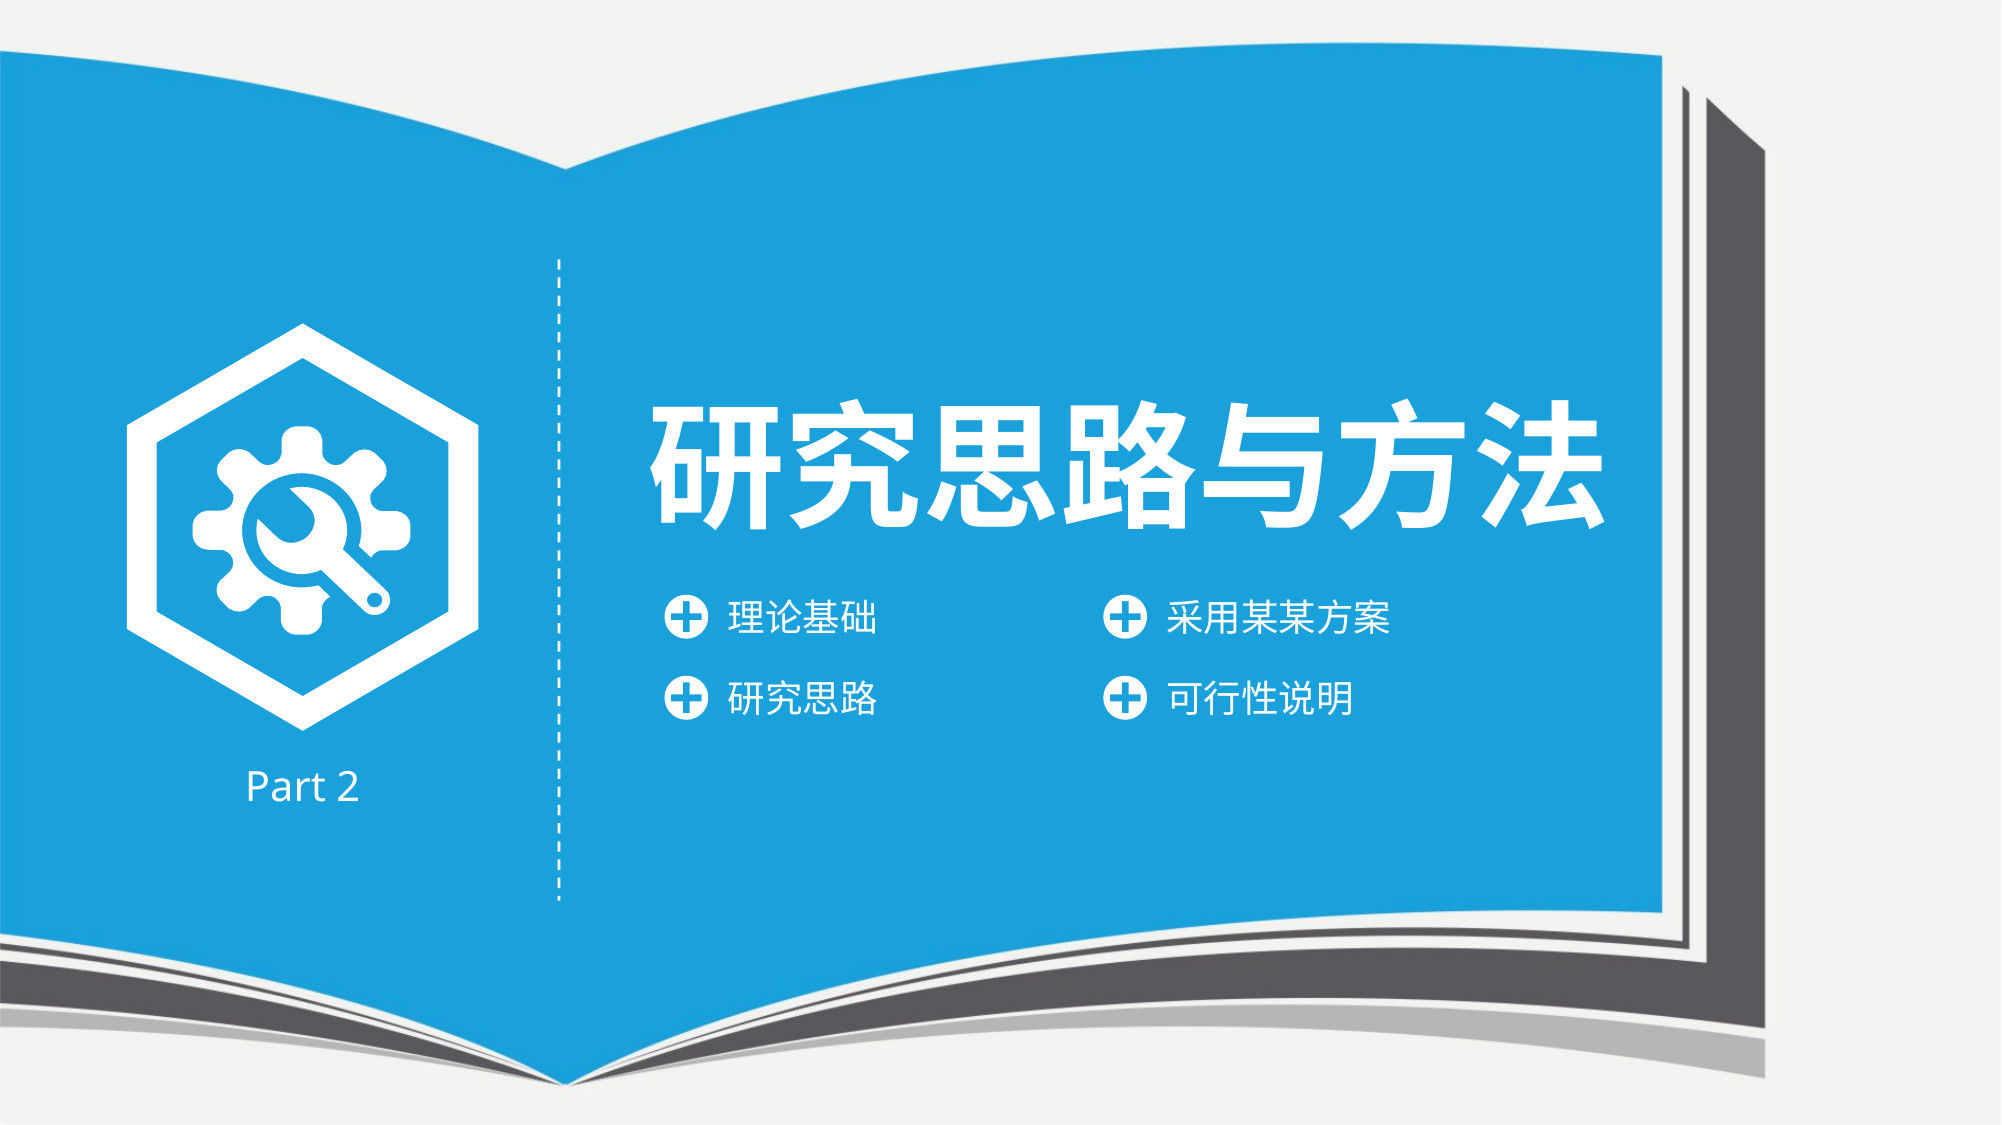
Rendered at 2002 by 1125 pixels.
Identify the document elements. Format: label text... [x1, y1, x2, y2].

text_box 采用某某方案 [1151, 586, 1526, 647]
text_box 研究思路 [712, 667, 1087, 728]
text_box 可行性说明 [1151, 667, 1526, 728]
text_box [664, 675, 709, 720]
text_box [192, 426, 411, 635]
text_box [126, 323, 479, 731]
text_box 研究思路与方法 [633, 372, 1660, 553]
text_box [1103, 675, 1148, 720]
text_box 理论基础 [712, 586, 1087, 647]
text_box [1103, 594, 1148, 639]
text_box Part 2 [214, 752, 392, 817]
picture [0, 0, 2002, 1125]
text_box [664, 594, 709, 639]
